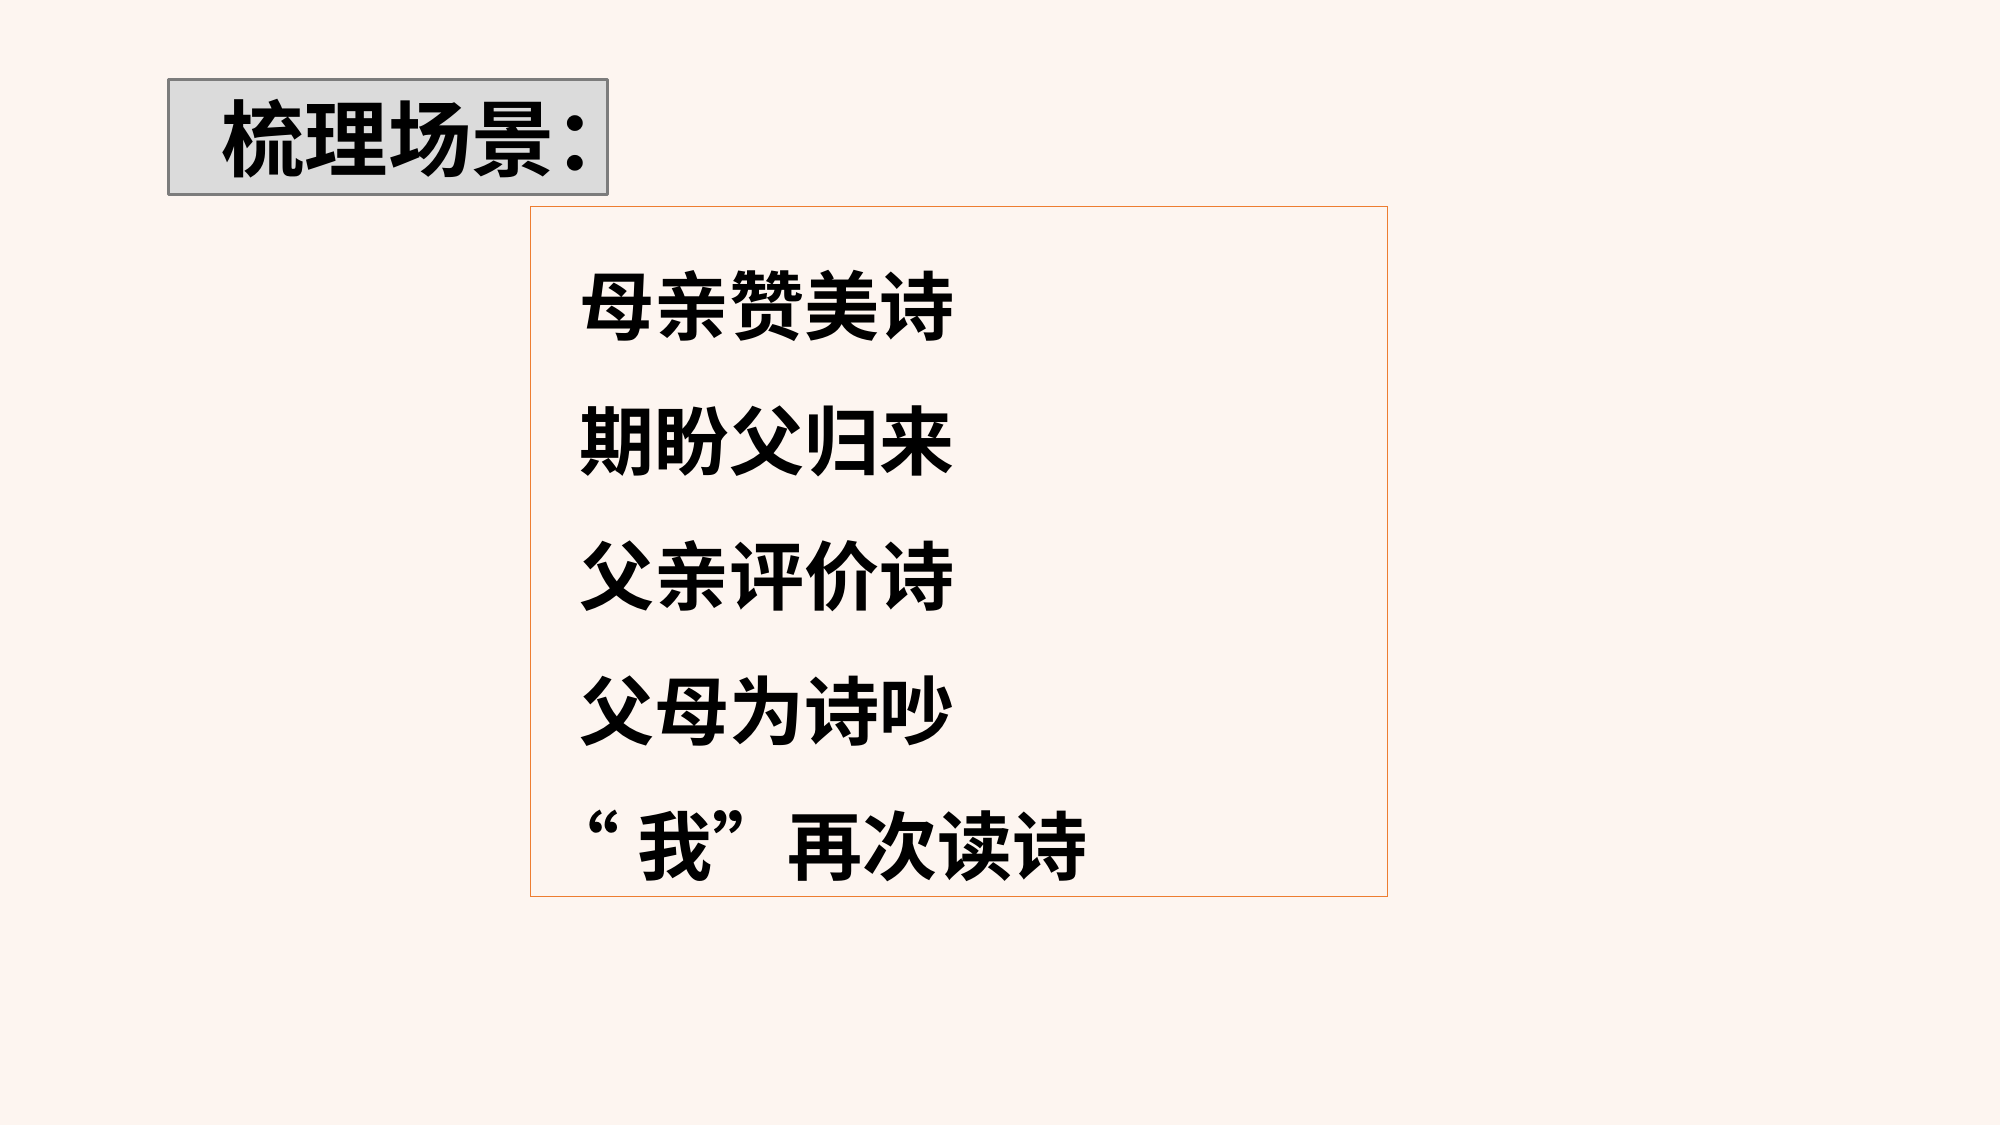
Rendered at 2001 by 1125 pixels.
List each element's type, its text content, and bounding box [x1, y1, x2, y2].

text_box 梳理场景： [168, 79, 608, 195]
text_box 母亲赞美诗 期盼父归来 父亲评价诗 父母为诗吵 “我”再次读诗 [530, 206, 1388, 897]
